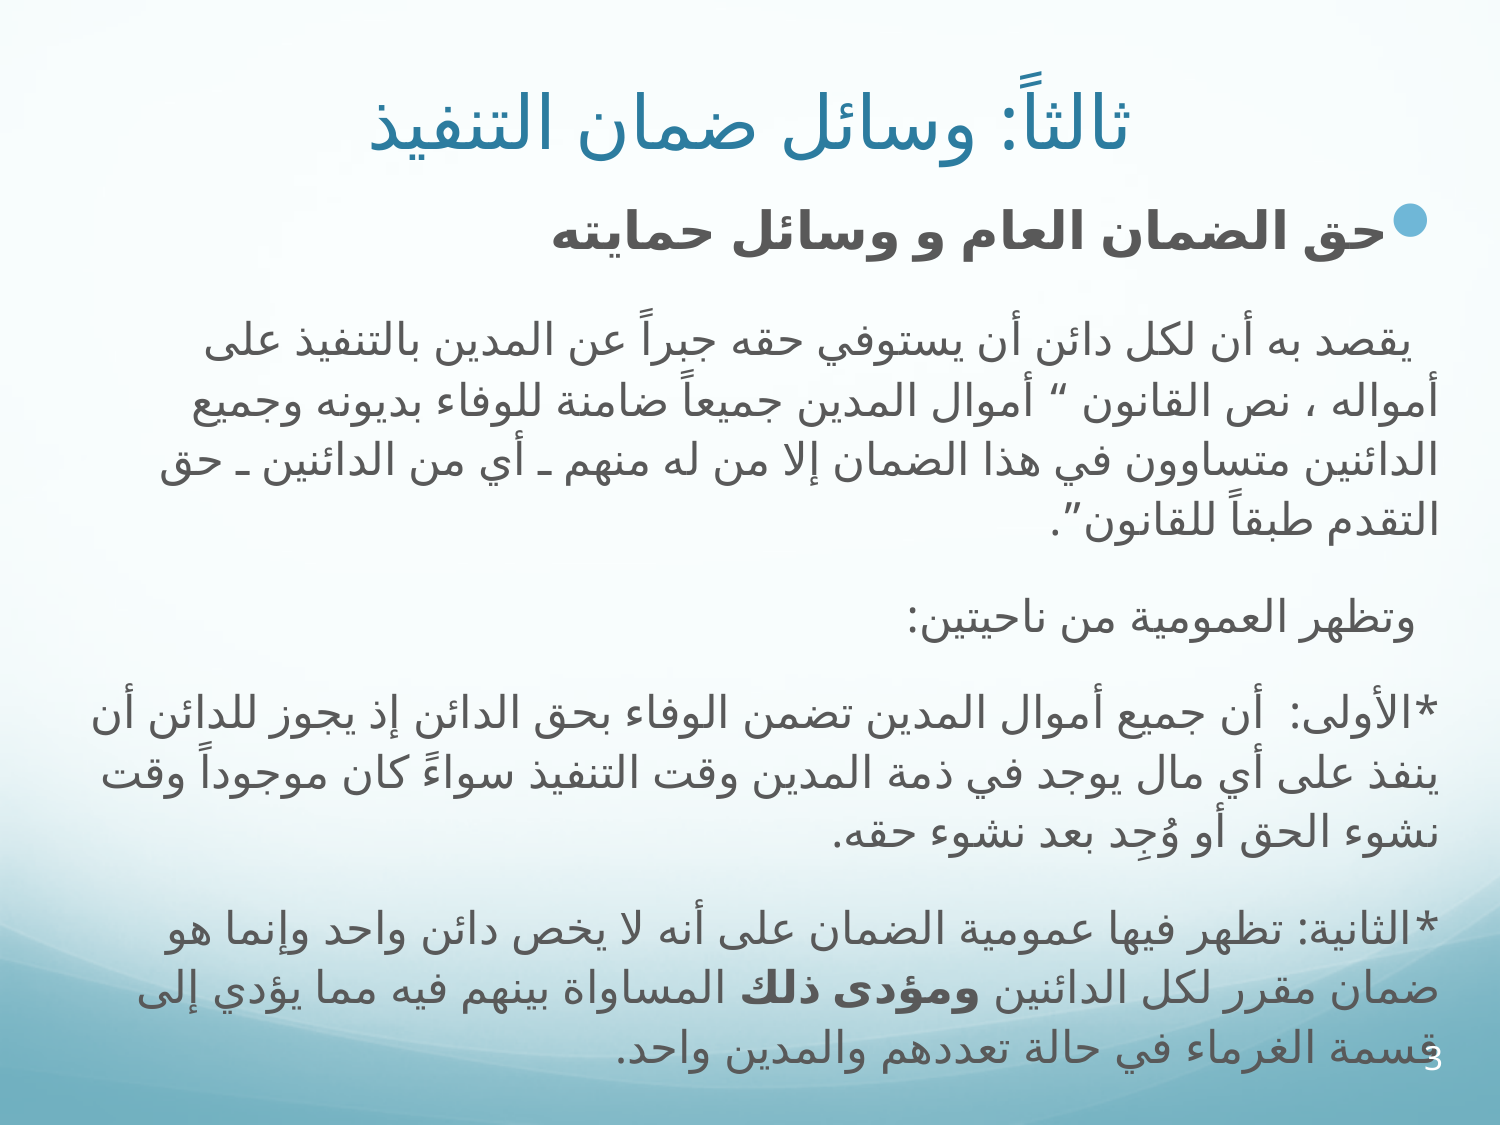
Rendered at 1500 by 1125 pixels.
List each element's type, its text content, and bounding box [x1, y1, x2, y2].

list حق الضمان العام و وسائل حمايته يقصد به أن لكل دائن أن يستوفي حقه جبراً عن المدين بالتنفيذ على أمواله ، نص القانون “ أموال المدين جميعاً ضامنة للوفاء بديونه وجميع الدائنين متساوون في هذا الضمان إلا من له منهم ـ أي من الدائنين ـ حق التقدم طبقاً للقانون”. وتظهر العمومية من ناحيتين: *الأولى: أن جميع أموال المدين تضمن الوفاء بحق الدائن إذ يجوز للدائن أن ينفذ على أي مال يوجد في ذمة المدين وقت التنفيذ سواءً كان موجوداً وقت نشوء الحق أو وُجِد بعد نشوء حقه. *الثانية: تظهر فيها عمومية الضمان على أنه لا يخص دائن واحد وإنما هو ضمان مقرر لكل الدائنين ومؤدى ذلك المساواة بينهم فيه مما يؤدي إلى قسمة الغرماء في حالة تعددهم والمدين واحد. [45, 189, 1456, 1088]
title ثالثاً: وسائل ضمان التنفيذ [90, 0, 1410, 189]
slide_number 3 [1295, 1029, 1459, 1090]
